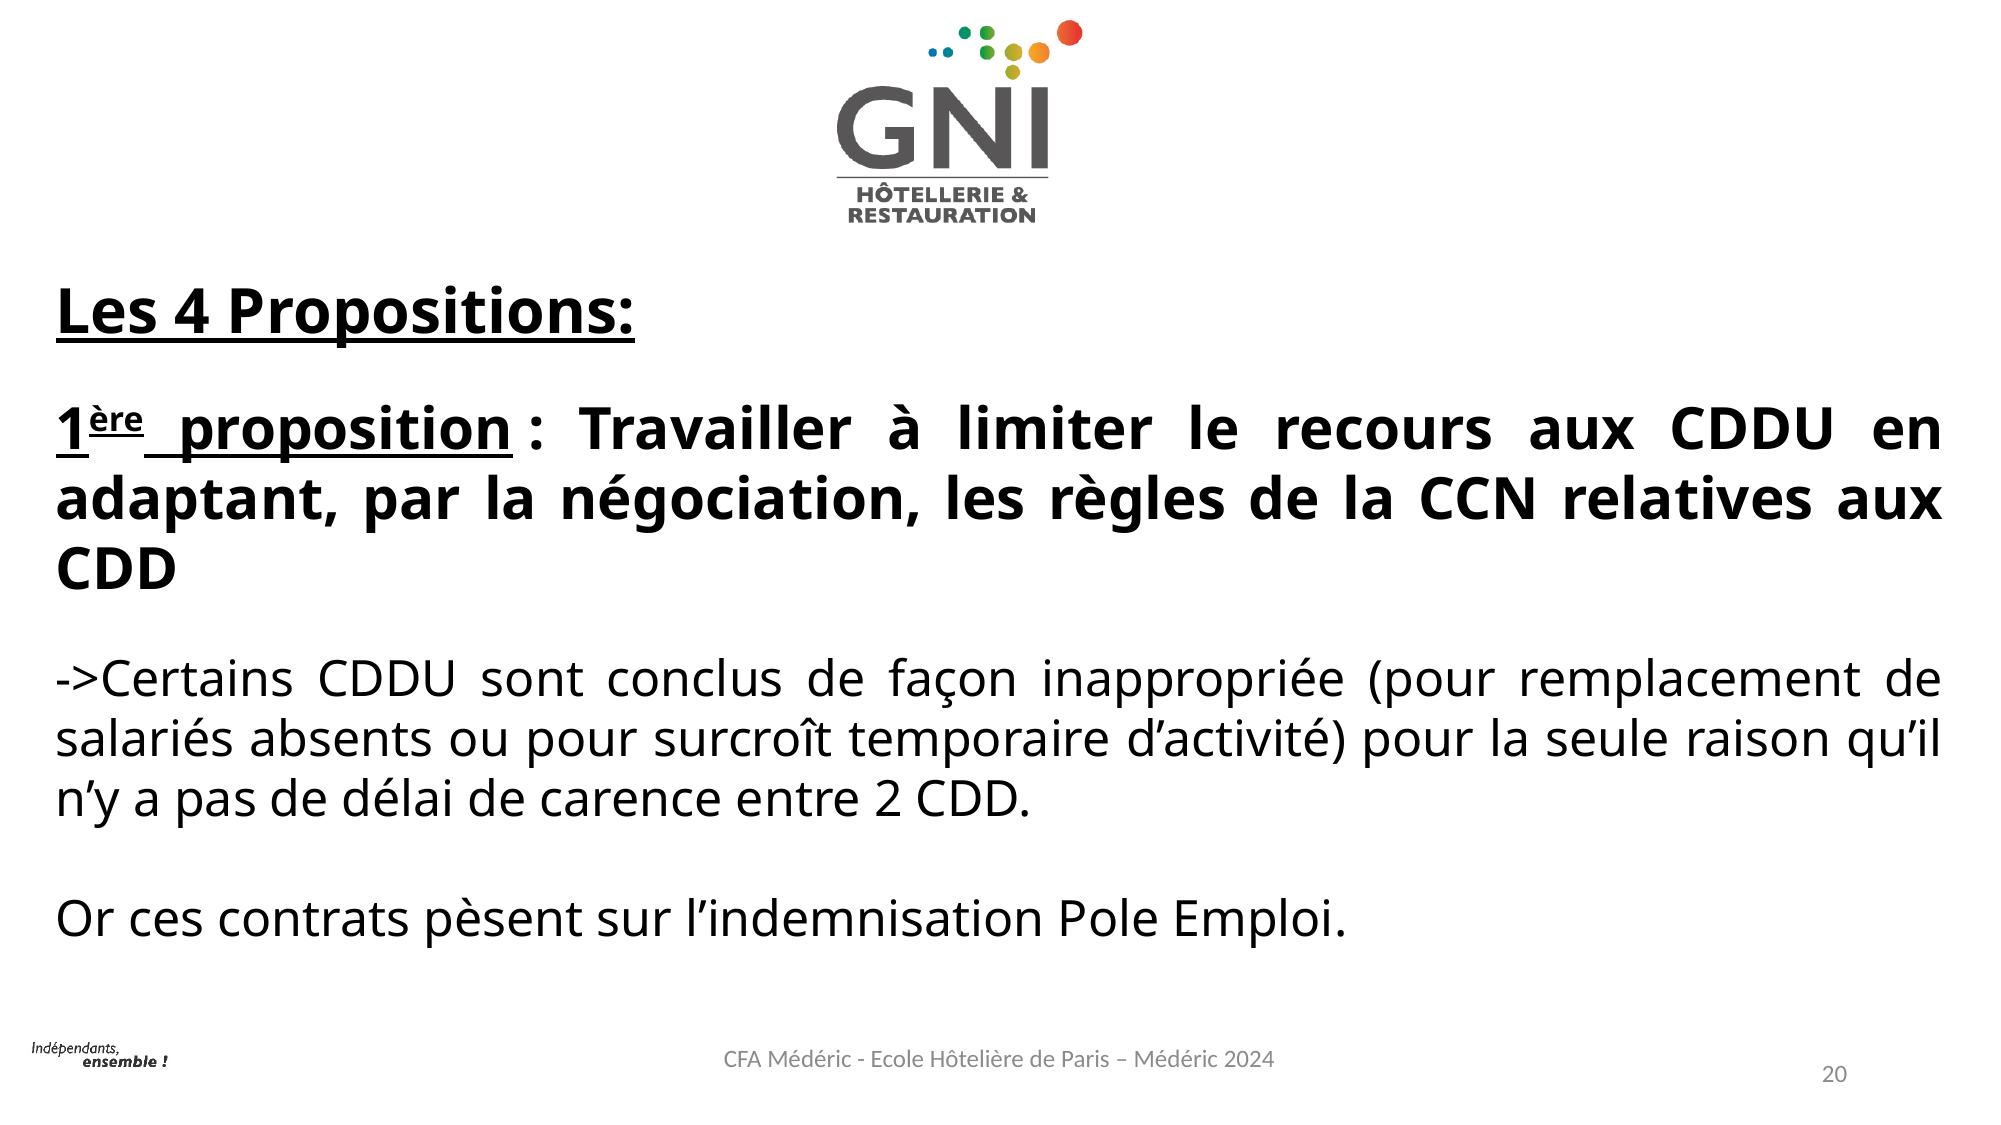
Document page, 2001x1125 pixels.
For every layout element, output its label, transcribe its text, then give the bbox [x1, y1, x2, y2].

slide_number 20 [1412, 1042, 1863, 1103]
picture [808, 0, 1106, 253]
footer CFA Médéric - Ecole Hôtelière de Paris – Médéric 2024 [662, 1042, 1338, 1103]
text_box Les 4 Propositions: 1ère proposition : Travailler à limiter le recours aux CDDU en adaptant, par la négociation, les règles de la CCN relatives aux CDD ->Certains CDDU sont conclus de façon inappropriée (pour remplacement de salariés absents ou pour surcroît temporaire d’activité) pour la seule raison qu’il n’y a pas de délai de carence entre 2 CDD. Or ces contrats pèsent sur l’indemnisation Pole Emploi. [40, 263, 1960, 954]
picture [0, 987, 195, 1125]
